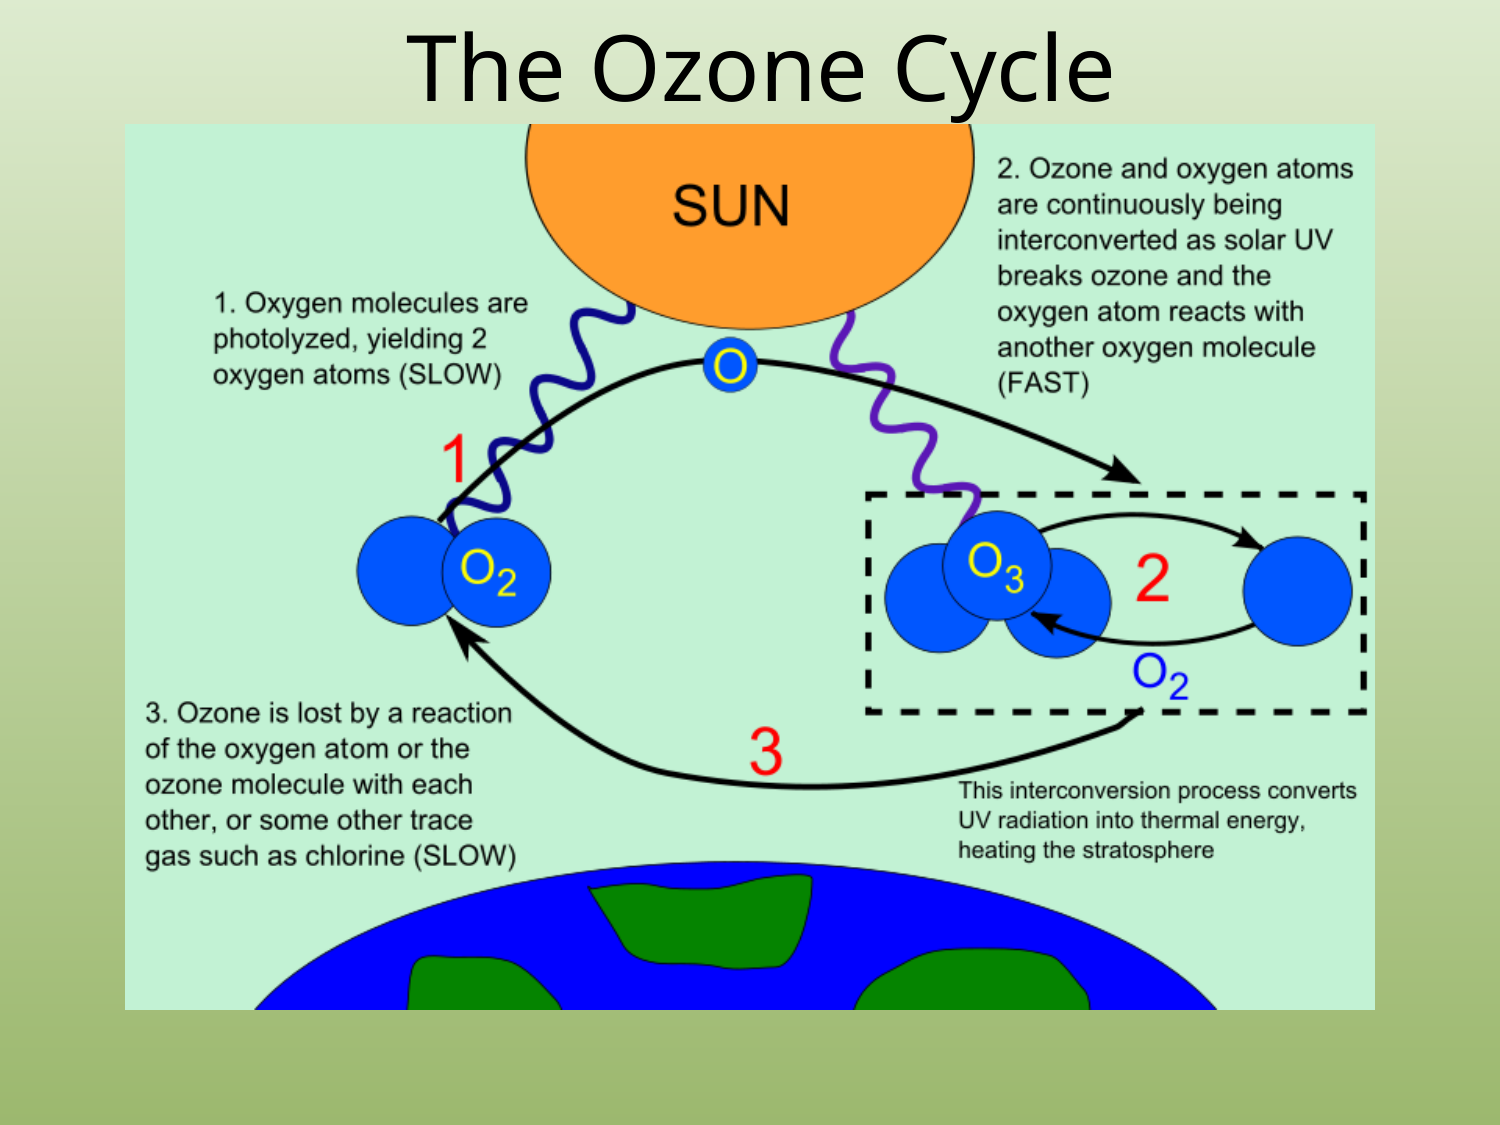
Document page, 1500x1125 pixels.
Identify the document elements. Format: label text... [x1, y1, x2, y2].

picture [124, 124, 1376, 1010]
title The Ozone Cycle [75, 0, 1425, 130]
